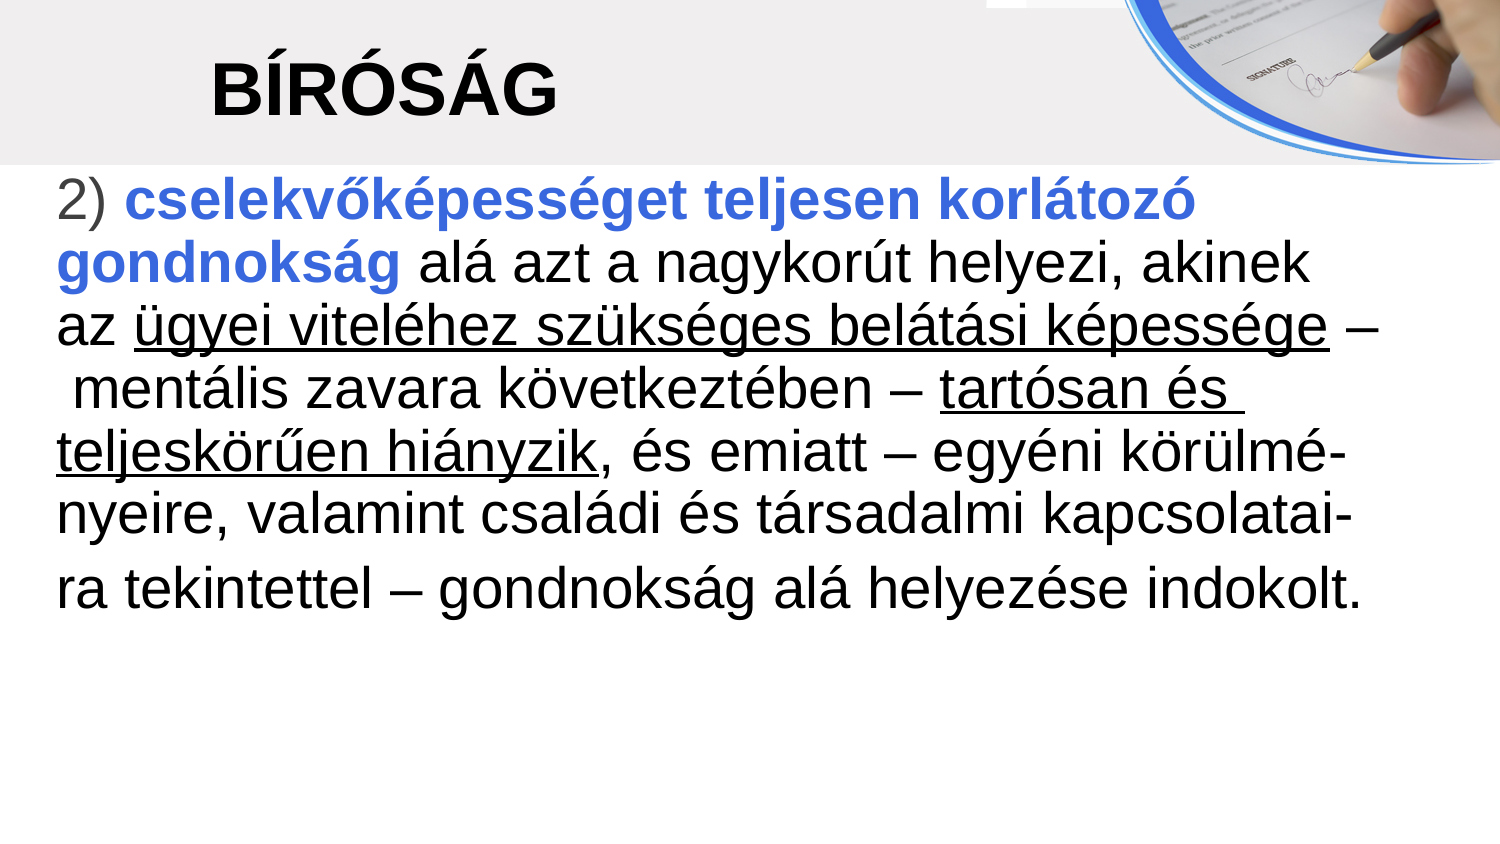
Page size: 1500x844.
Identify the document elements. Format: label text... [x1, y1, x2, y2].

list BÍRÓSÁG [29, 32, 1500, 139]
picture [0, 0, 1500, 844]
list 2) cselekvőképességet teljesen korlátozó gondnokság alá azt a nagykorút helyezi, akinek az ügyei viteléhez szükséges belátási képessége – mentális zavara következtében – tartósan és teljeskörűen hiányzik, és emiatt – egyéni körülmé- nyeire, valamint családi és társadalmi kapcsolatai- ra tekintettel – gondnokság alá helyezése indokolt. [41, 161, 1400, 812]
